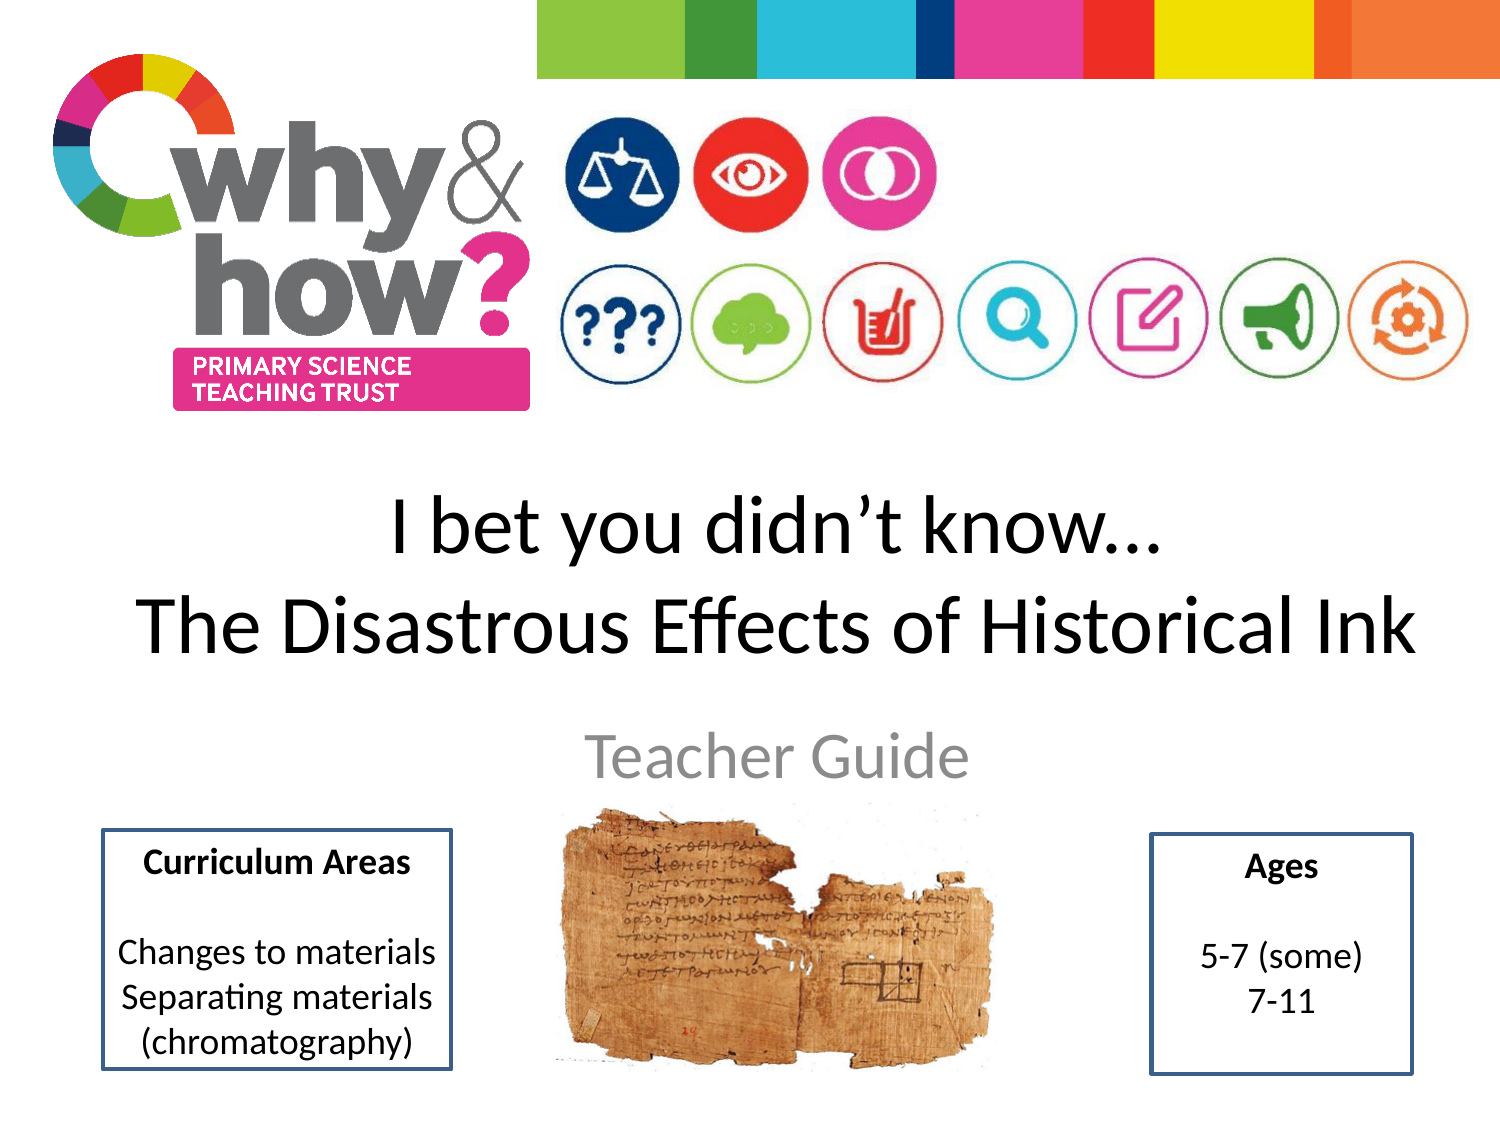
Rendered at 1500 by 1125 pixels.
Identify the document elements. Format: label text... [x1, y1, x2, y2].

picture [558, 109, 944, 240]
picture [556, 253, 951, 393]
picture [537, 0, 1500, 79]
subtitle Teacher Guide [252, 704, 1303, 917]
text_box Curriculum Areas Changes to materials Separating materials (chromatography) [103, 829, 452, 1070]
picture [952, 256, 1082, 385]
title I bet you didn’t know... The Disastrous Effects of Historical Ink [97, 449, 1458, 691]
text_box Ages 5-7 (some) 7-11 [1151, 834, 1412, 1074]
picture [1084, 253, 1213, 383]
picture [556, 803, 999, 1073]
picture [1215, 253, 1473, 385]
picture [53, 54, 531, 411]
